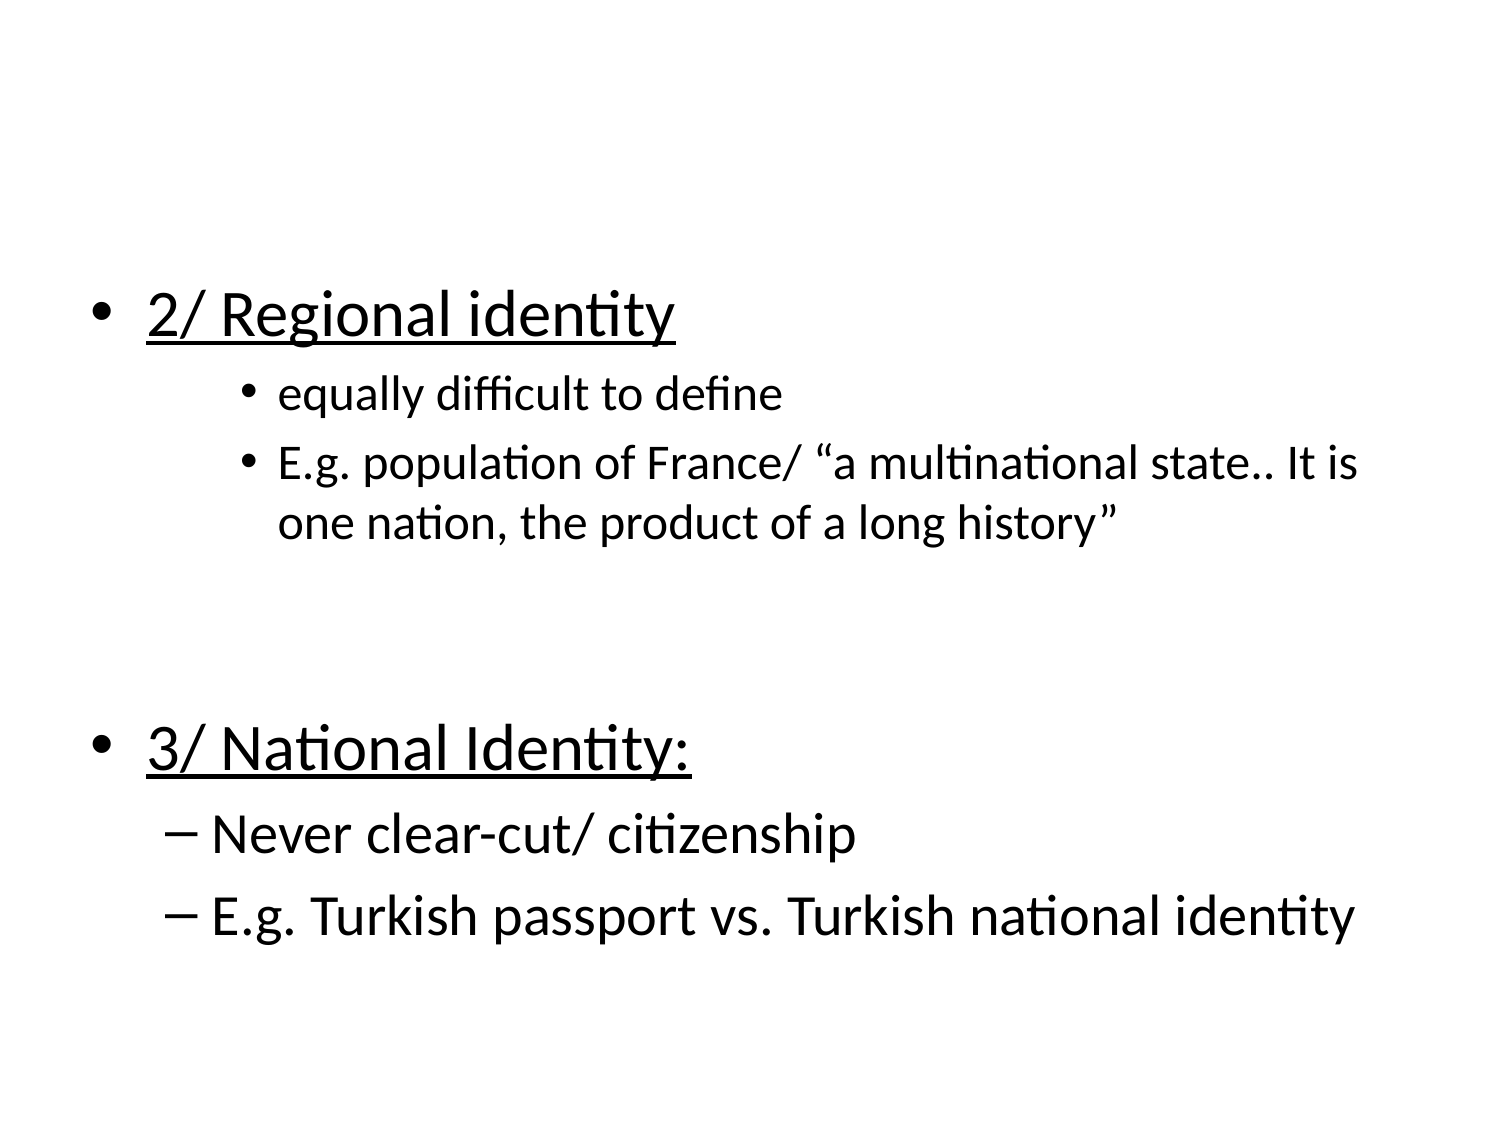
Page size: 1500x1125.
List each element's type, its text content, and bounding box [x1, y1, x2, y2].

list 2/ Regional identity equally difficult to define E.g. population of France/ “a multinational state.. It is one nation, the product of a long history” 3/ National Identity: Never clear-cut/ citizenship E.g. Turkish passport vs. Turkish national identity [75, 262, 1425, 1005]
